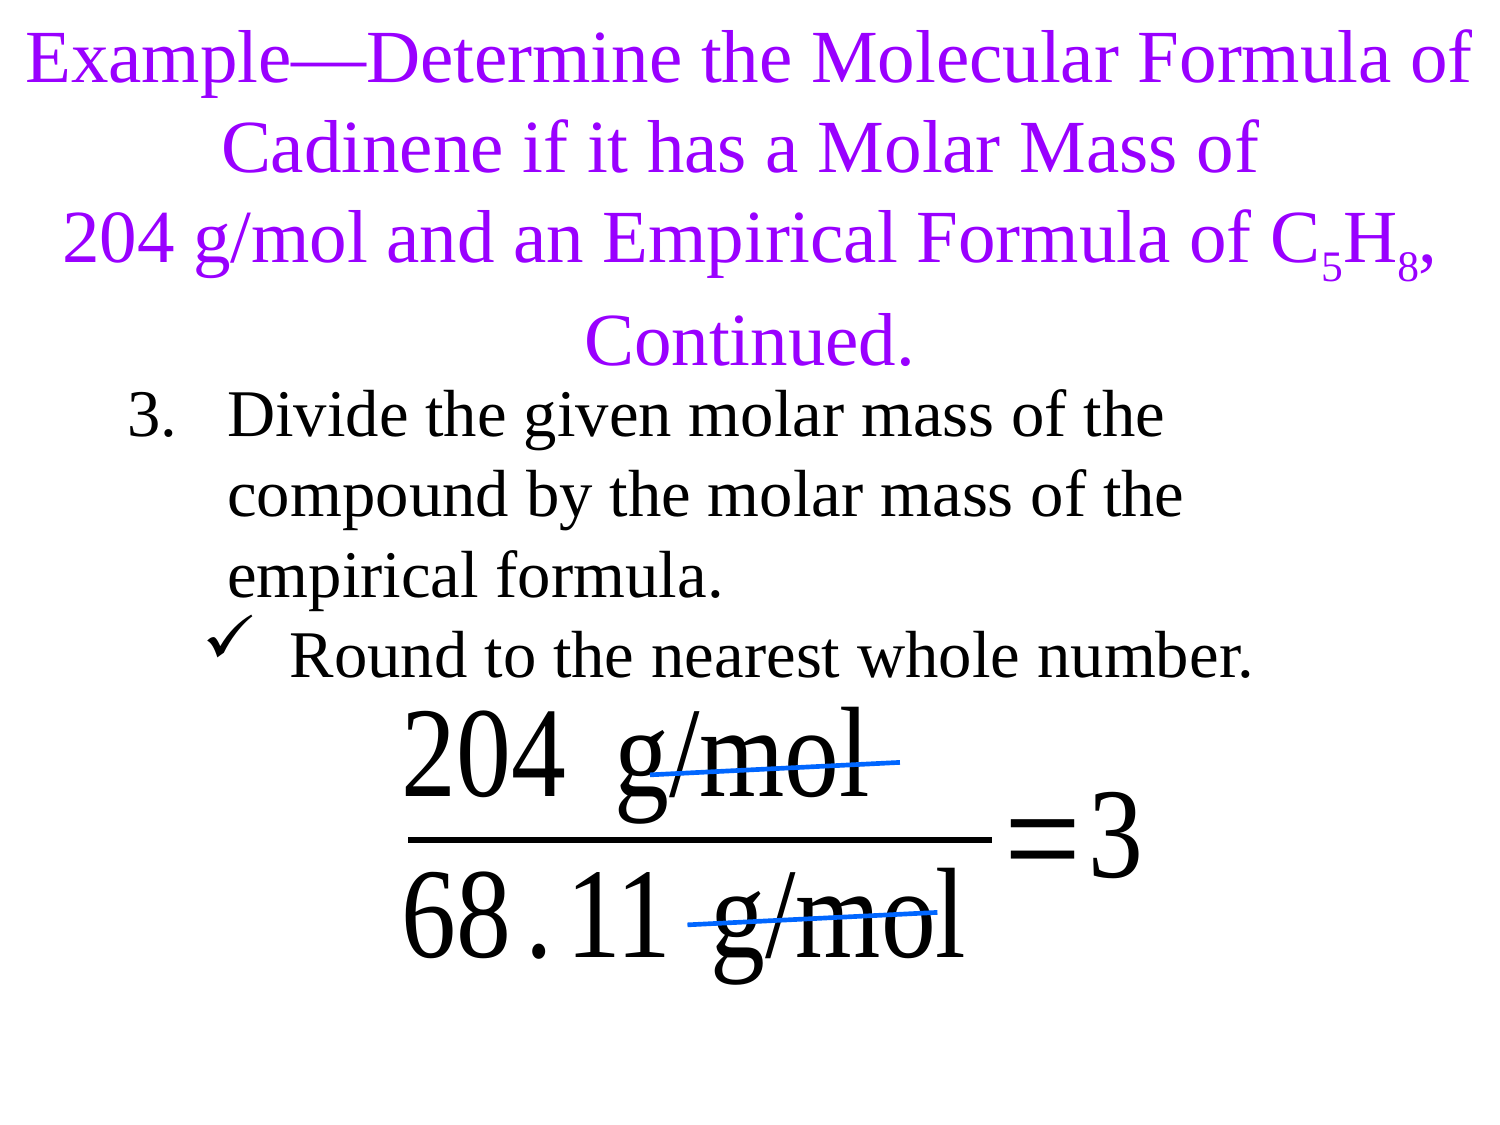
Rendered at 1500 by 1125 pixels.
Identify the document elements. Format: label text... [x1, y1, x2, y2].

text_box Divide the given molar mass of the compound by the molar mass of the empirical formula. Round to the nearest whole number. [112, 362, 1388, 1000]
text_box Example—Determine the Molecular Formula of Cadinene if it has a Molar Mass of 204 g/mol and an Empirical Formula of C5H8, Continued. [0, 99, 1500, 288]
